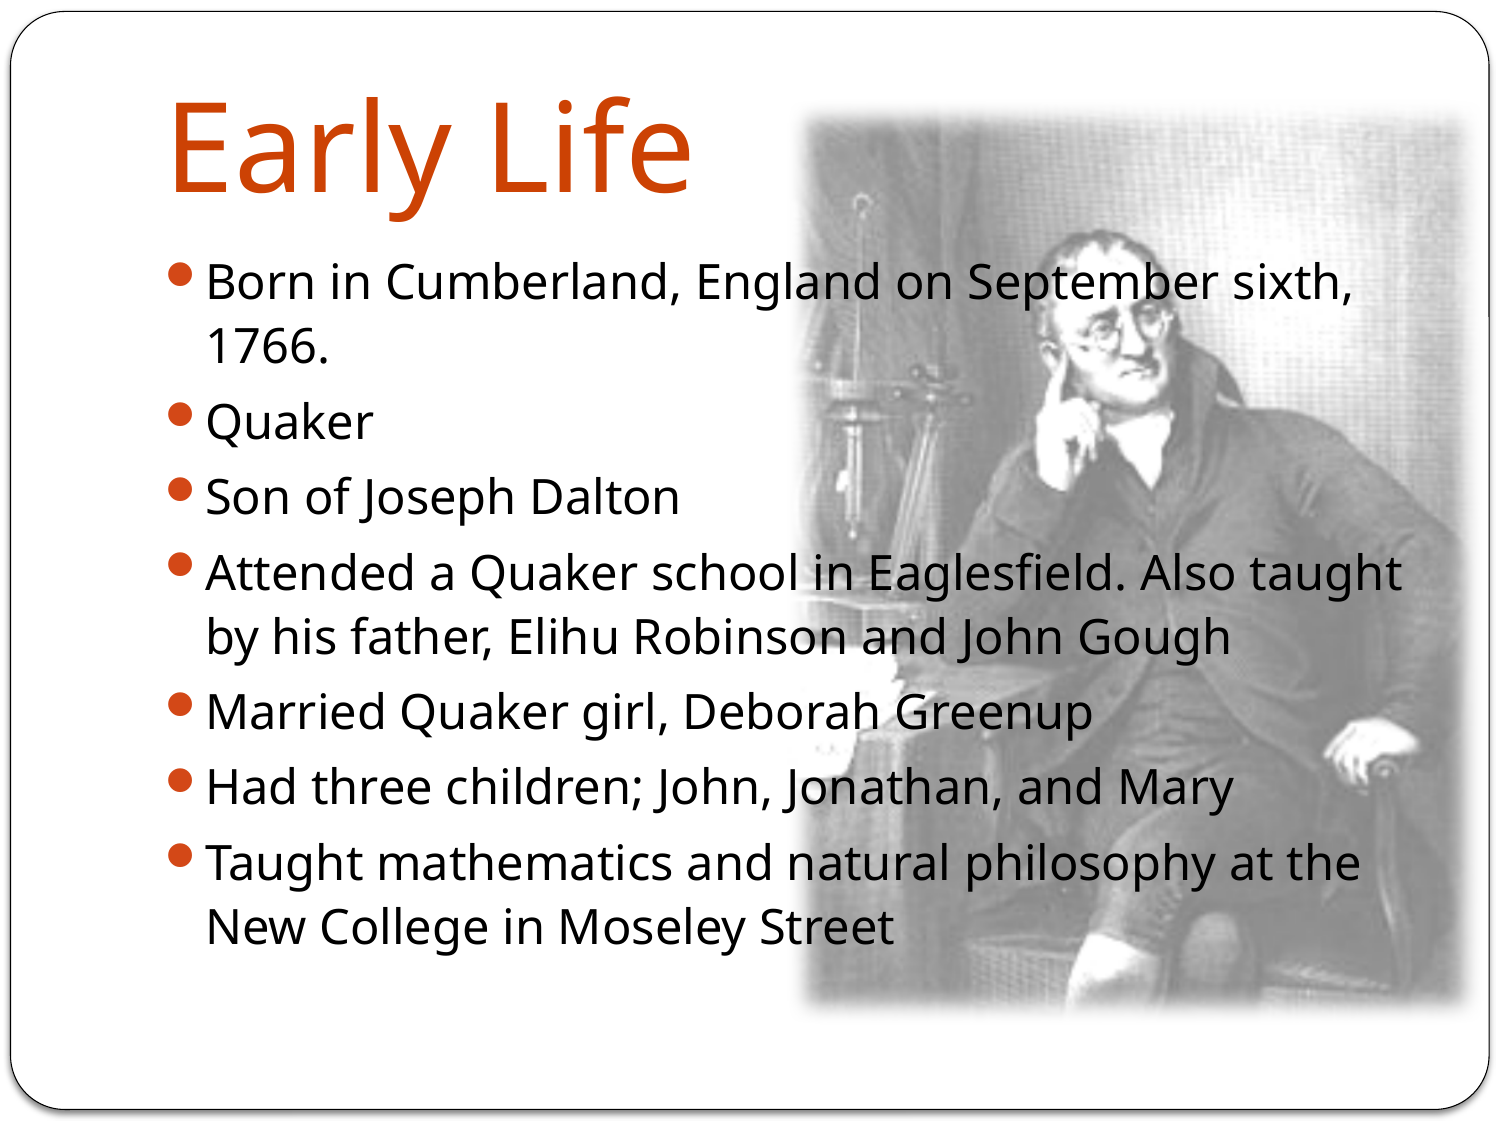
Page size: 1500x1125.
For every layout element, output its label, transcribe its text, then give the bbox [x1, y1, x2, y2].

title Early Life [150, 45, 1425, 233]
list Born in Cumberland, England on September sixth, 1766. Quaker Son of Joseph Dalton Attended a Quaker school in Eaglesfield. Also taught by his father, Elihu Robinson and John Gough Married Quaker girl, Deborah Greenup Had three children; John, Jonathan, and Mary Taught mathematics and natural philosophy at the New College in Moseley Street [150, 237, 781, 988]
picture [787, 99, 1484, 1026]
